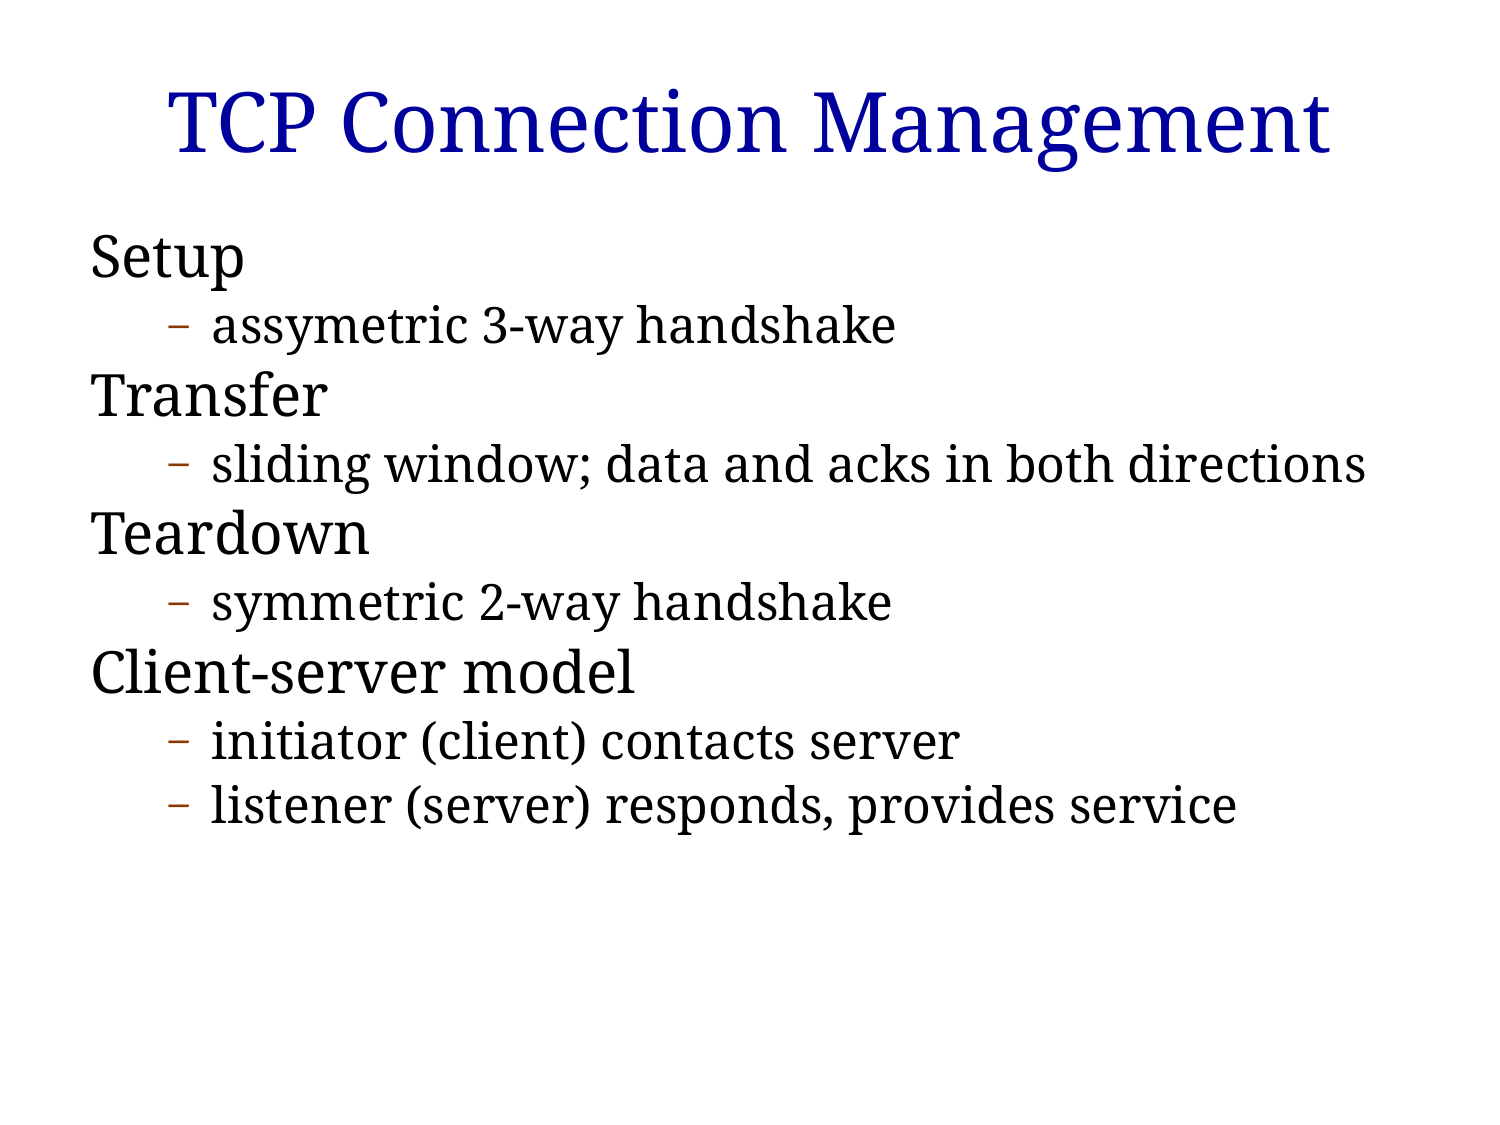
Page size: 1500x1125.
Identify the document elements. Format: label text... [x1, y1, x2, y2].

title TCP Connection Management [74, 47, 1426, 191]
list Setup assymetric 3-way handshake Transfer sliding window; data and acks in both directions Teardown symmetric 2-way handshake Client-server model initiator (client) contacts server listener (server) responds, provides service [74, 219, 1426, 963]
